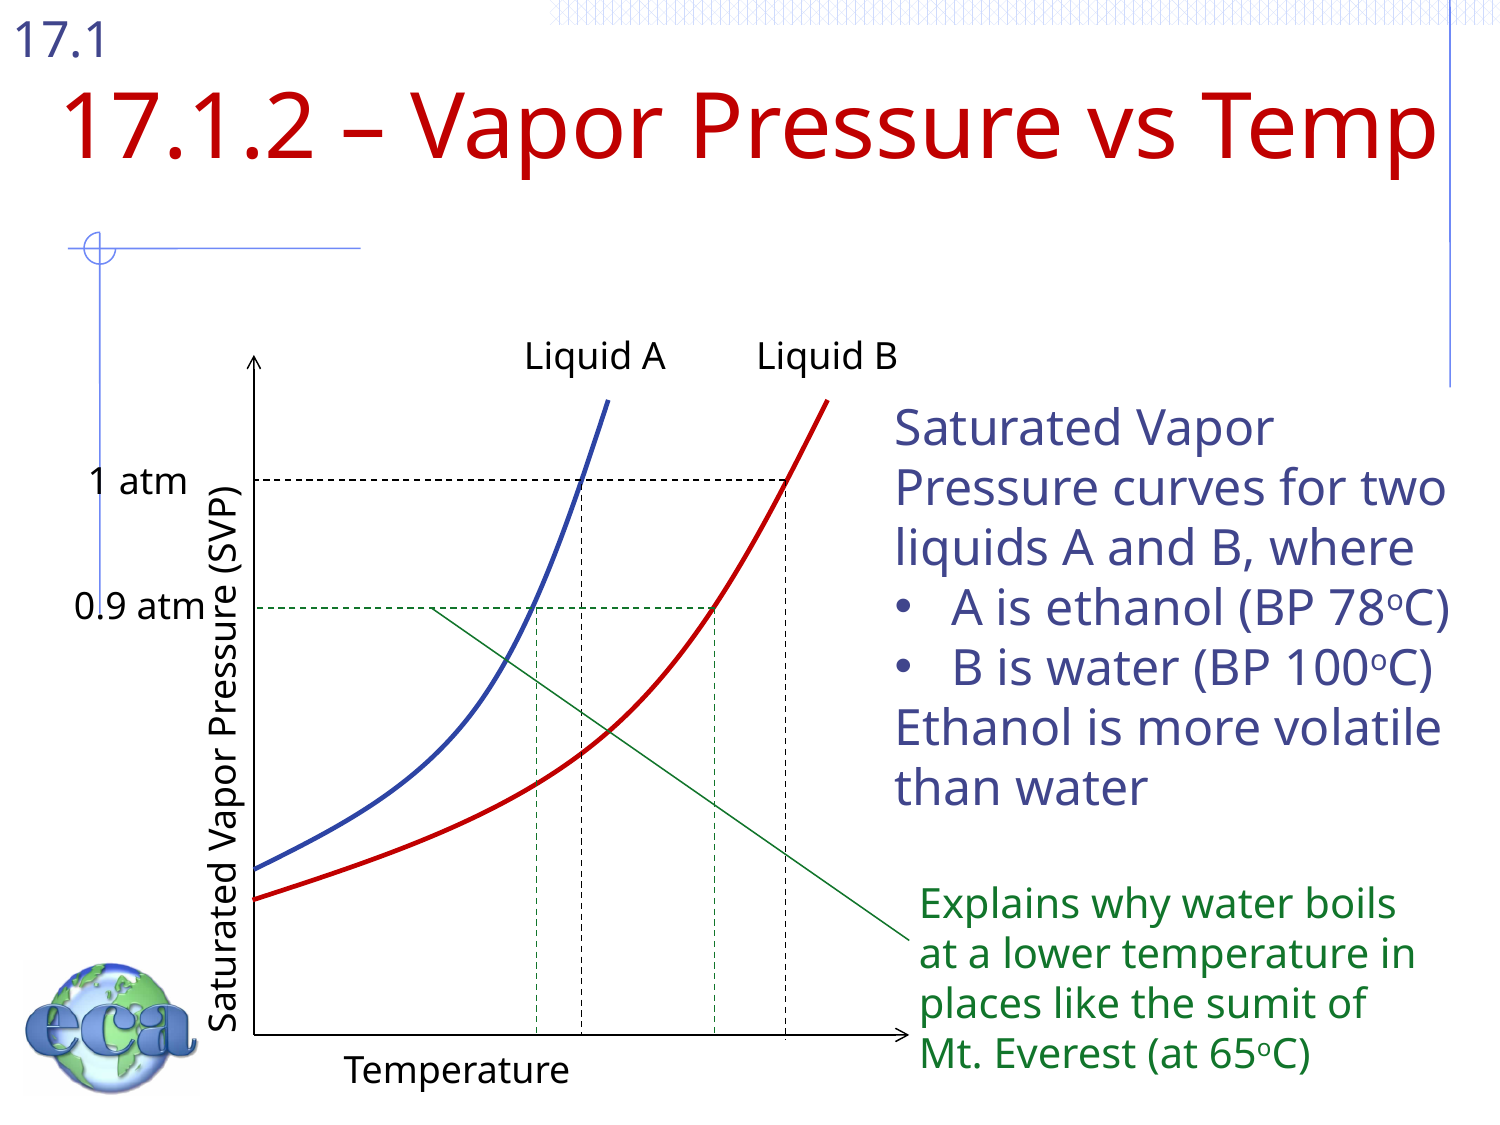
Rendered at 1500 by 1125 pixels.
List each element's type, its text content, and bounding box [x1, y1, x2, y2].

text_box Saturated Vapor Pressure curves for two liquids A and B, where A is ethanol (BP 78oC) B is water (BP 100oC) Ethanol is more volatile than water [879, 388, 1475, 823]
text_box [736, 399, 828, 481]
picture [23, 960, 200, 1096]
text_box [453, 489, 577, 605]
title 17.1.2 – Vapor Pressure vs Temp [17, 49, 1483, 185]
text_box [548, 399, 609, 479]
text_box Liquid A [509, 324, 682, 385]
text_box Explains why water boils at a lower temperature in places like the sumit of Mt. Everest (at 65oC) [903, 869, 1442, 1085]
text_box 1 atm [72, 449, 204, 510]
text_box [430, 607, 910, 941]
text_box [259, 765, 425, 898]
text_box Liquid B [741, 324, 914, 385]
text_box 0.9 atm [59, 574, 221, 634]
text_box Temperature [328, 1043, 586, 1099]
text_box [591, 489, 781, 605]
text_box [259, 642, 425, 867]
text_box Saturated Vapor Pressure (SVP) [190, 471, 251, 1049]
